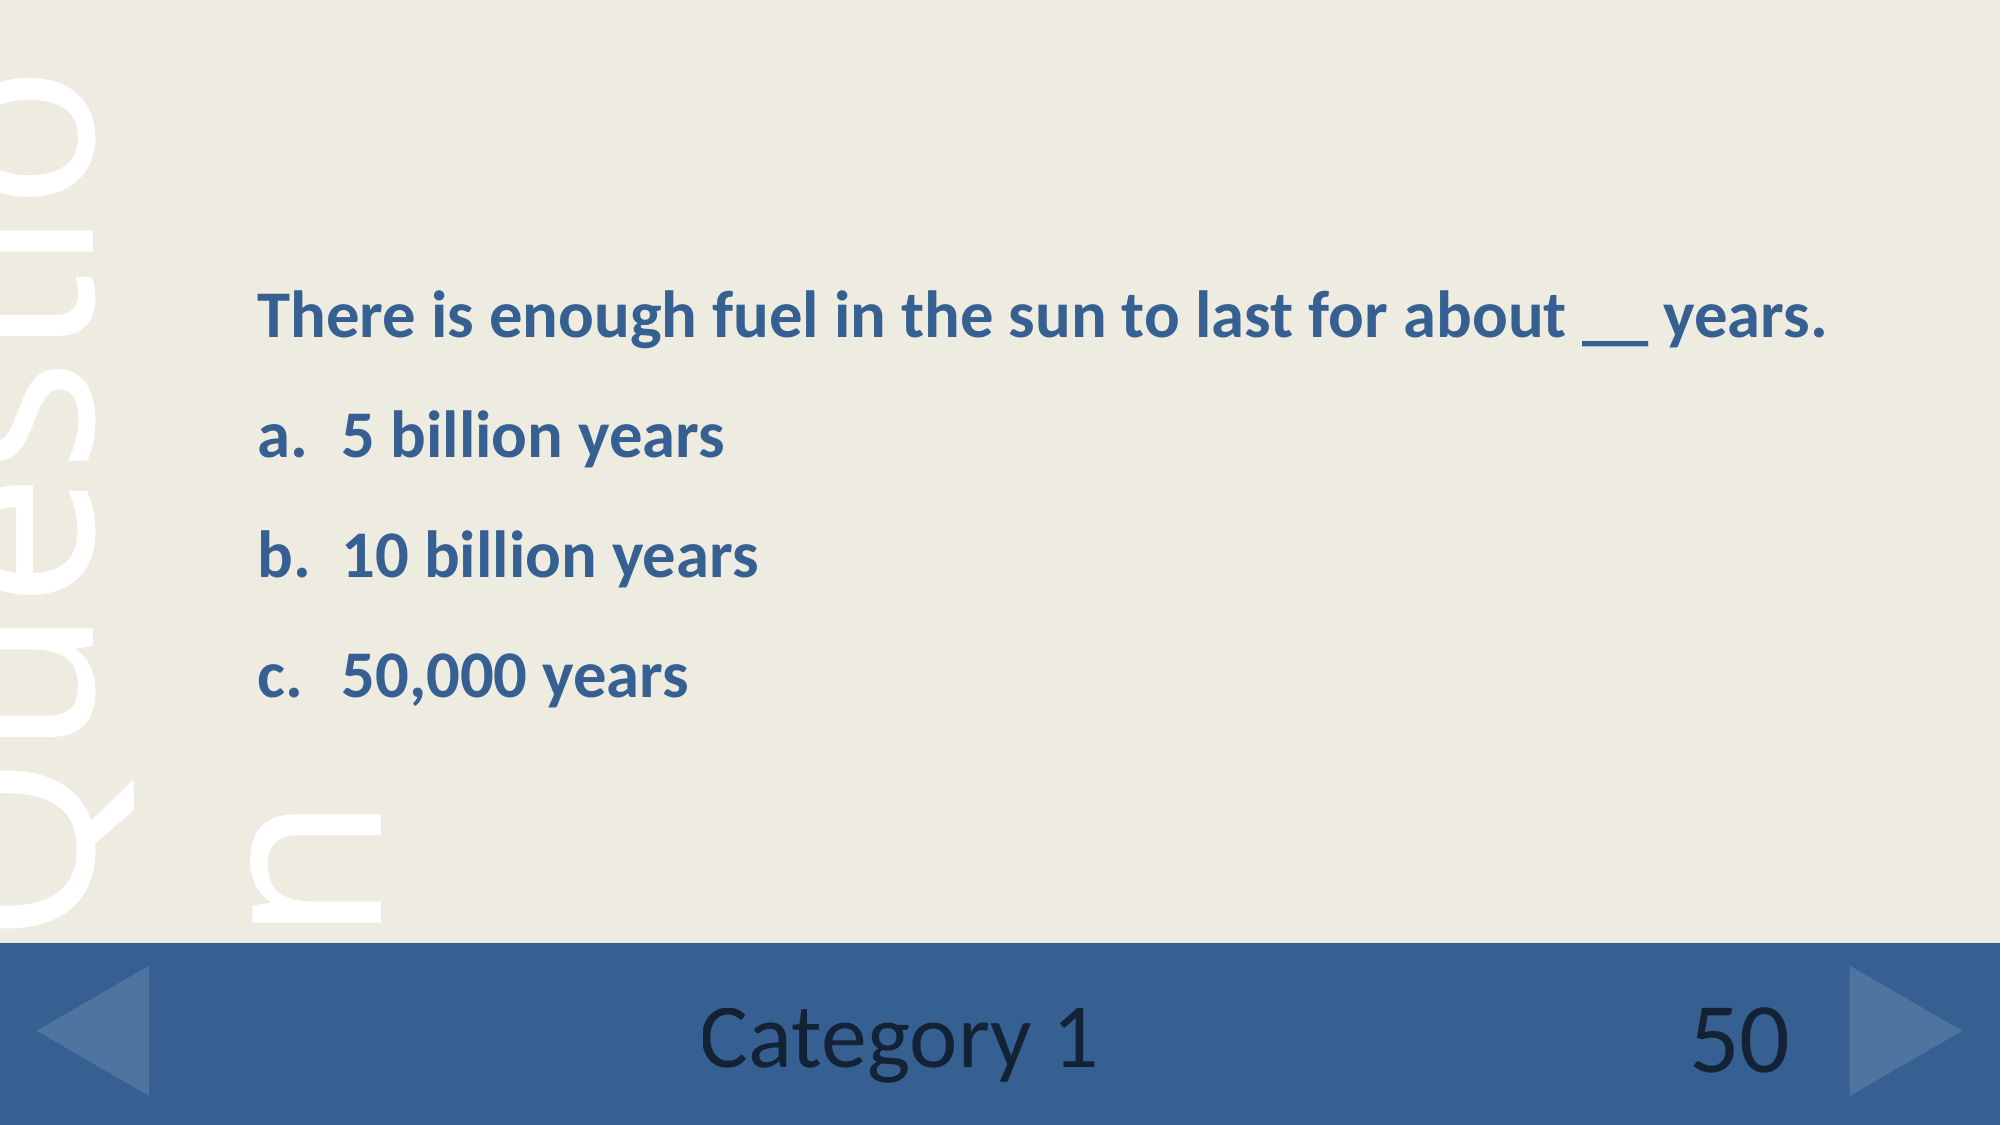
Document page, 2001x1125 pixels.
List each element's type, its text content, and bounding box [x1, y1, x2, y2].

title Category 1 [0, 937, 1800, 1125]
list There is enough fuel in the sun to last for about __ years. 5 billion years 10 billion years 50,000 years [242, 115, 1900, 827]
list 50 [1800, 967, 1806, 1097]
